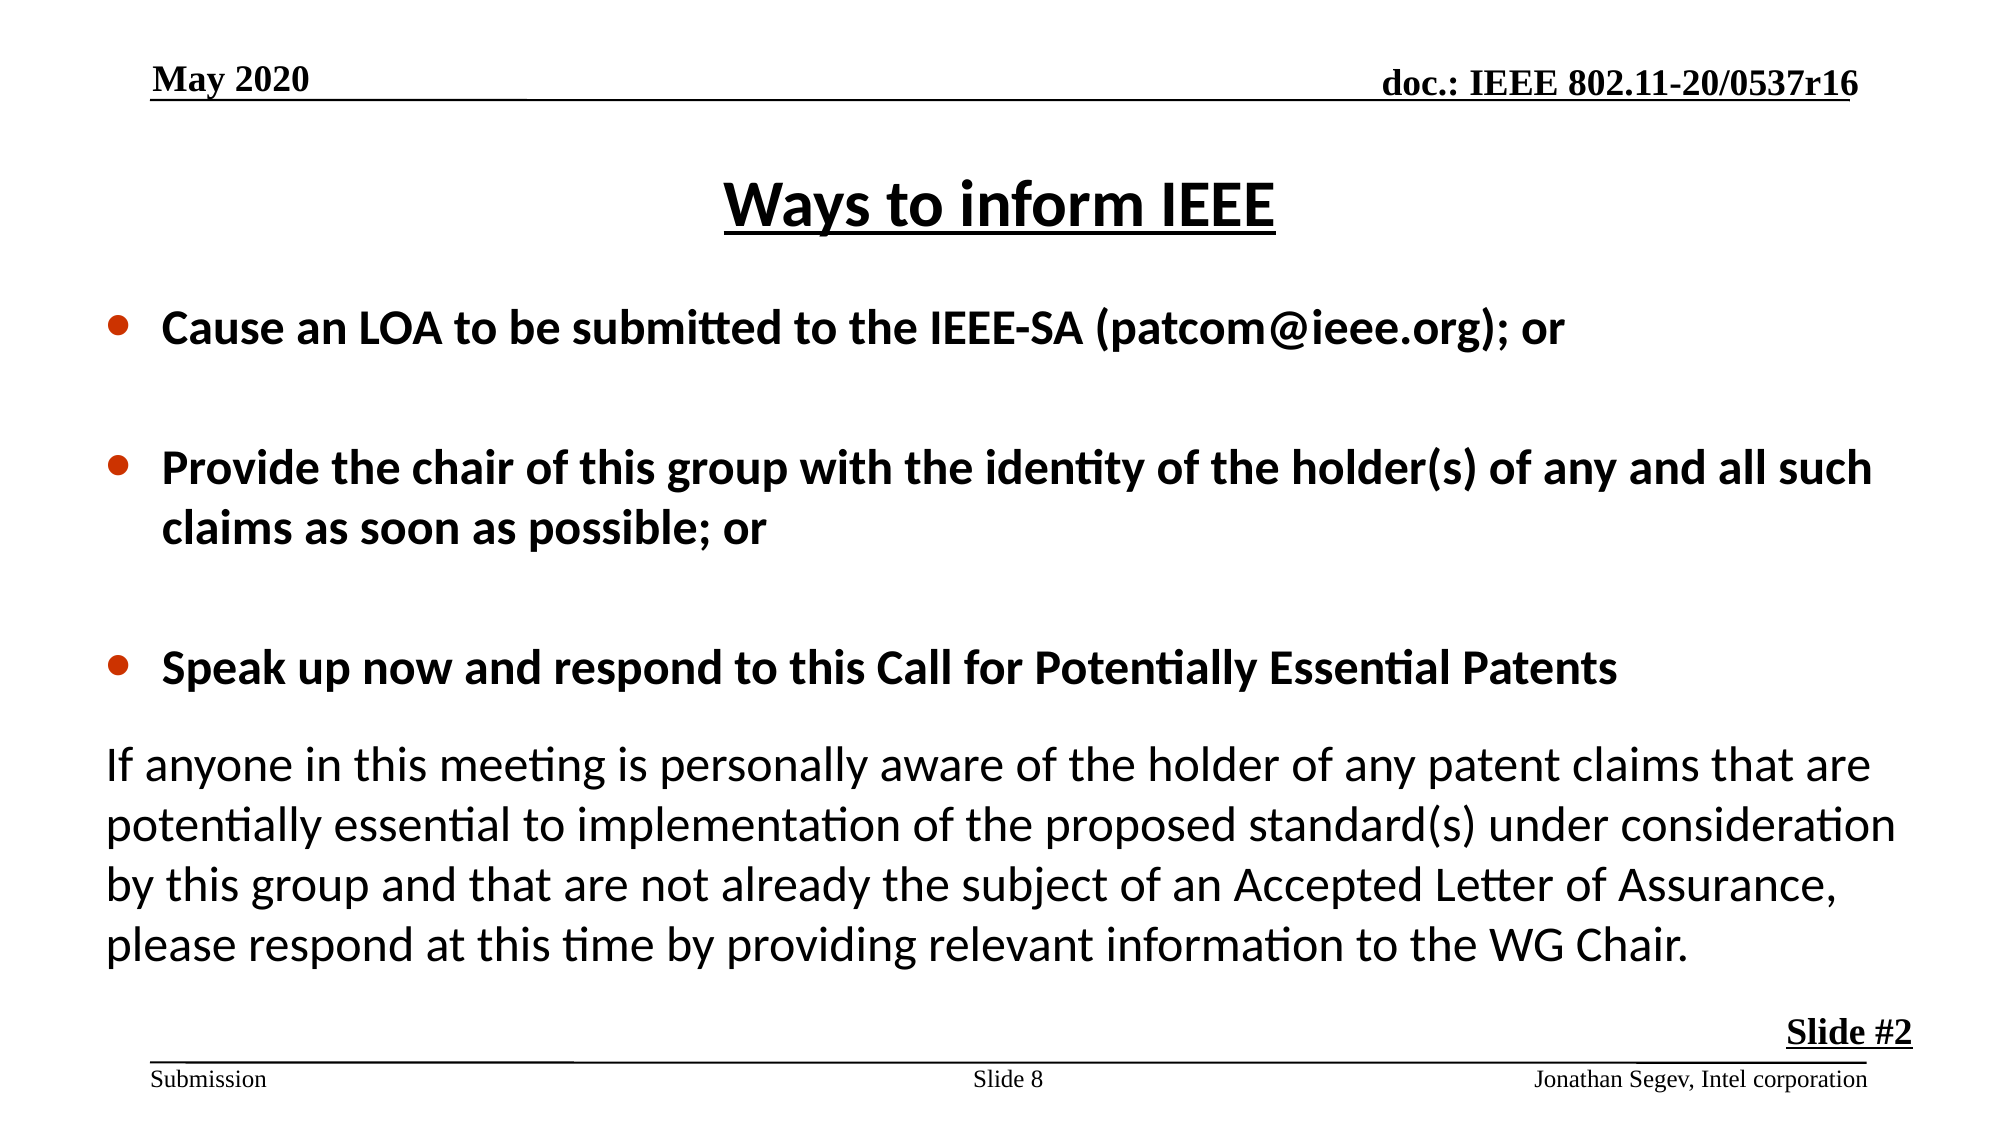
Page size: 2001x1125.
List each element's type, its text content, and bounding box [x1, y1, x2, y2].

list Cause an LOA to be submitted to the IEEE-SA (patcom@ieee.org); or Provide the chair of this group with the identity of the holder(s) of any and all such claims as soon as possible; or Speak up now and respond to this Call for Potentially Essential Patents If anyone in this meeting is personally aware of the holder of any patent claims that are potentially essential to implementation of the proposed standard(s) under consideration by this group and that are not already the subject of an Accepted Letter of Assurance, please respond at this time by providing relevant information to the WG Chair. [90, 286, 1946, 1000]
slide_number Slide 8 [950, 1061, 1067, 1123]
title Ways to inform IEEE [149, 112, 1850, 286]
footer Jonathan Segev, Intel corporation [1171, 1061, 1869, 1093]
text_box Slide #2 [1771, 999, 1928, 1060]
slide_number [152, 54, 563, 100]
